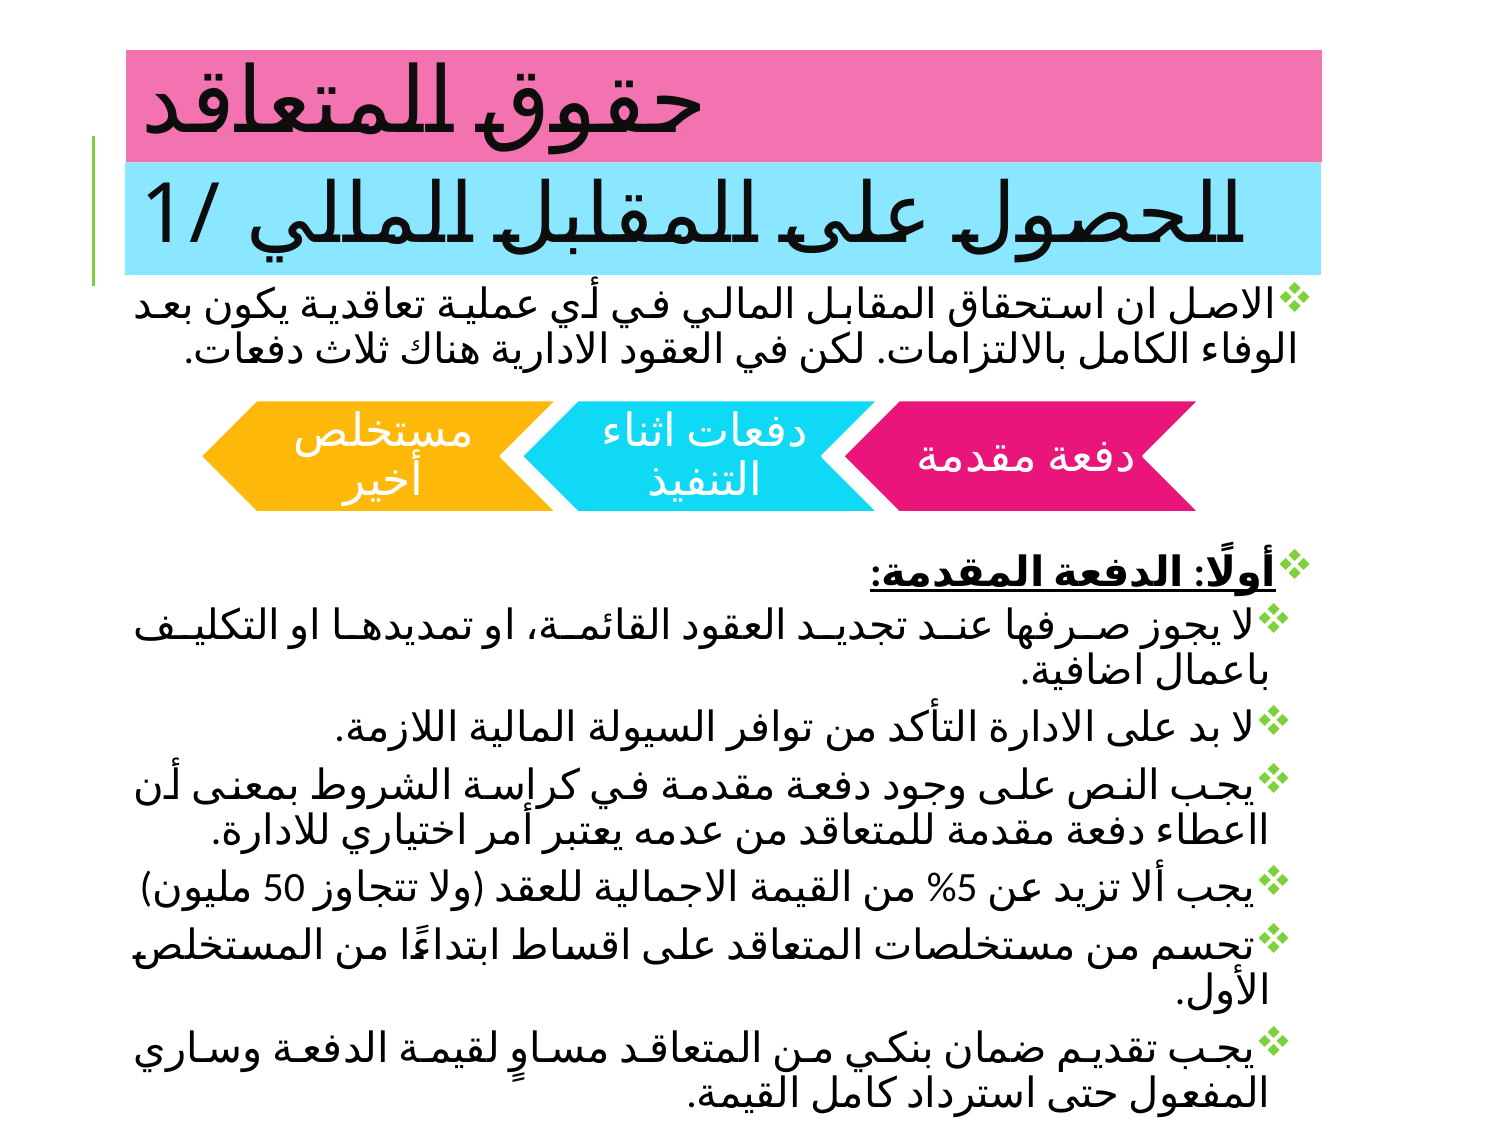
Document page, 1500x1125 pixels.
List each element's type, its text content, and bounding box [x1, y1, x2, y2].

text_box 1/ الحصول على المقابل المالي [124, 162, 1321, 275]
list الاصل ان استحقاق المقابل المالي في أي عملية تعاقدية يكون بعد الوفاء الكامل بالالتزامات. لكن في العقود الادارية هناك ثلاث دفعات. أولًا: الدفعة المقدمة: لا يجوز صرفها عند تجديد العقود القائمة، او تمديدها او التكليف باعمال اضافية. لا بد على الادارة التأكد من توافر السيولة المالية اللازمة. يجب النص على وجود دفعة مقدمة في كراسة الشروط بمعنى أن ااعطاء دفعة مقدمة للمتعاقد من عدمه يعتبر أمر اختياري للادارة. يجب ألا تزيد عن 5% من القيمة الاجمالية للعقد (ولا تتجاوز 50 مليون) تحسم من مستخلصات المتعاقد على اقساط ابتداءًا من المستخلص الأول. يجب تقديم ضمان بنكي من المتعاقد مساوٍ لقيمة الدفعة وساري المفعول حتى استرداد كامل القيمة. تخفض قيمة الضمان بنفس النسبة التي يتم استردادها من الدفعة المقدمة. [126, 275, 1322, 1113]
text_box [199, 399, 1201, 513]
title حقوق المتعاقد [126, 50, 1322, 163]
